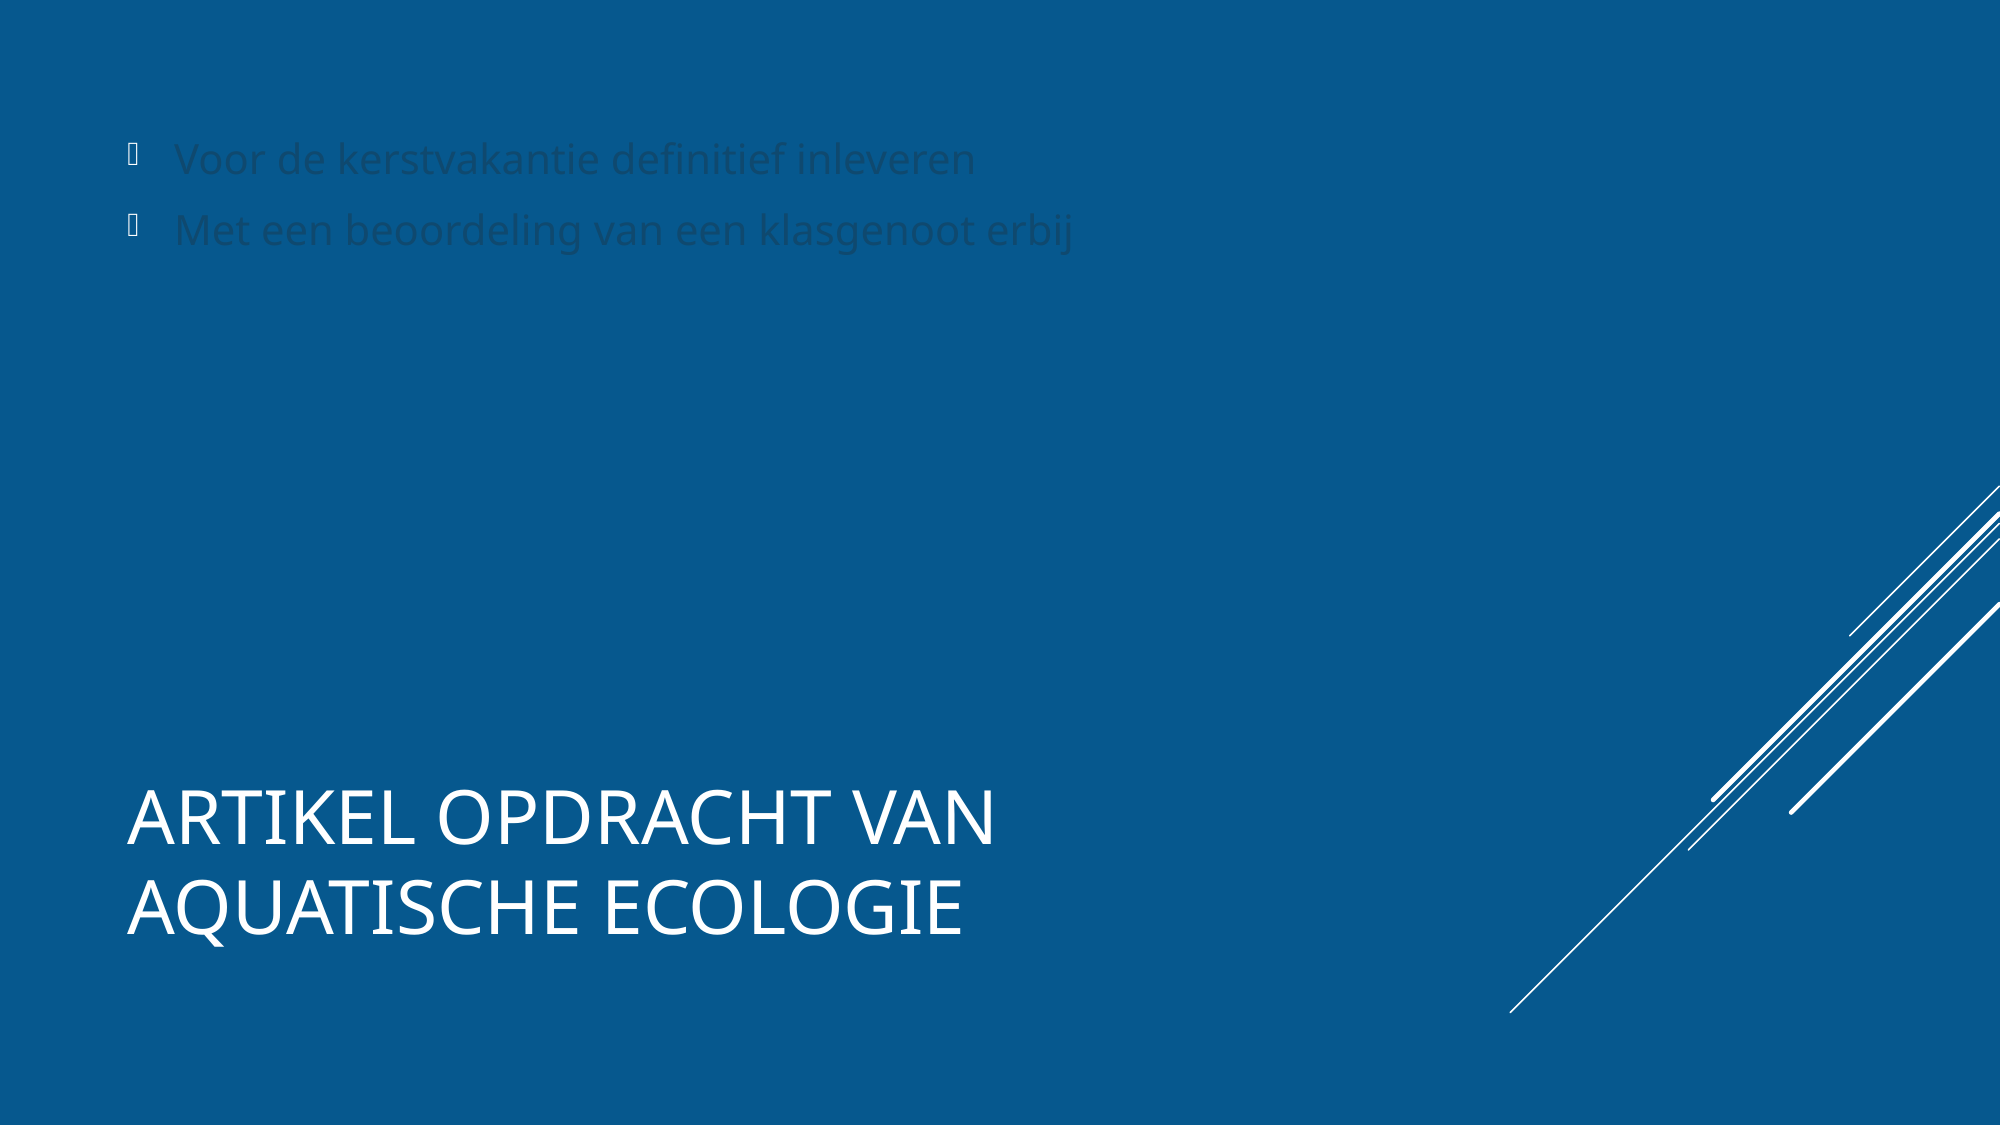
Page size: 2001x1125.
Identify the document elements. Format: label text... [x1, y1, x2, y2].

list Voor de kerstvakantie definitief inleveren Met een beoordeling van een klasgenoot erbij [112, 112, 1513, 275]
title Artikel opdracht van Aquatische Ecologie [112, 736, 1513, 984]
